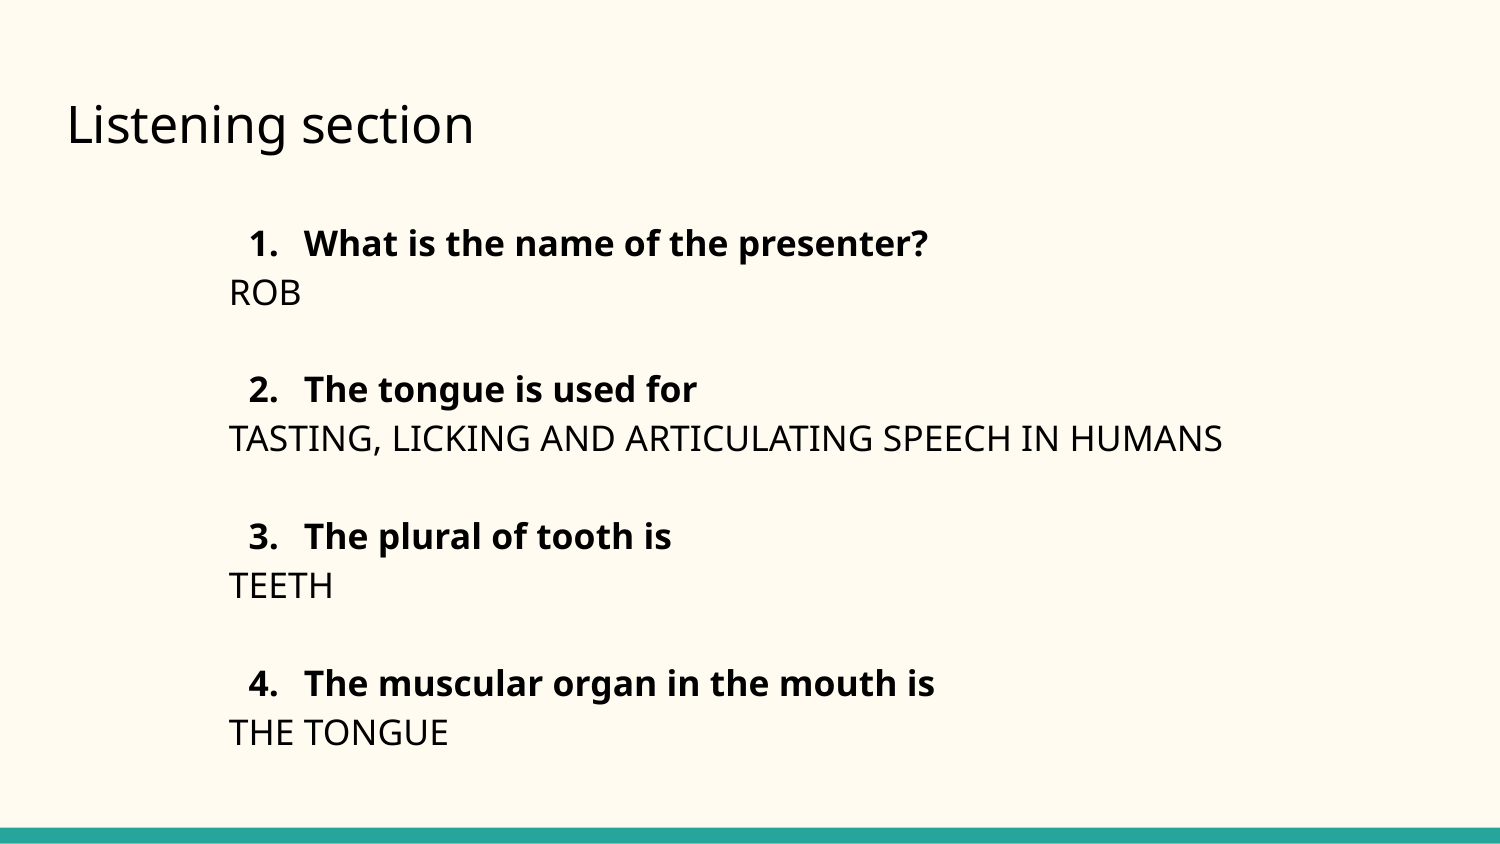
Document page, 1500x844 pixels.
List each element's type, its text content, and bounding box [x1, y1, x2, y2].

title Listening section [51, 72, 1449, 174]
list What is the name of the presenter? ROB The tongue is used for TASTING, LICKING AND ARTICULATING SPEECH IN HUMANS The plural of tooth is TEETH The muscular organ in the mouth is THE TONGUE [213, 199, 1368, 617]
